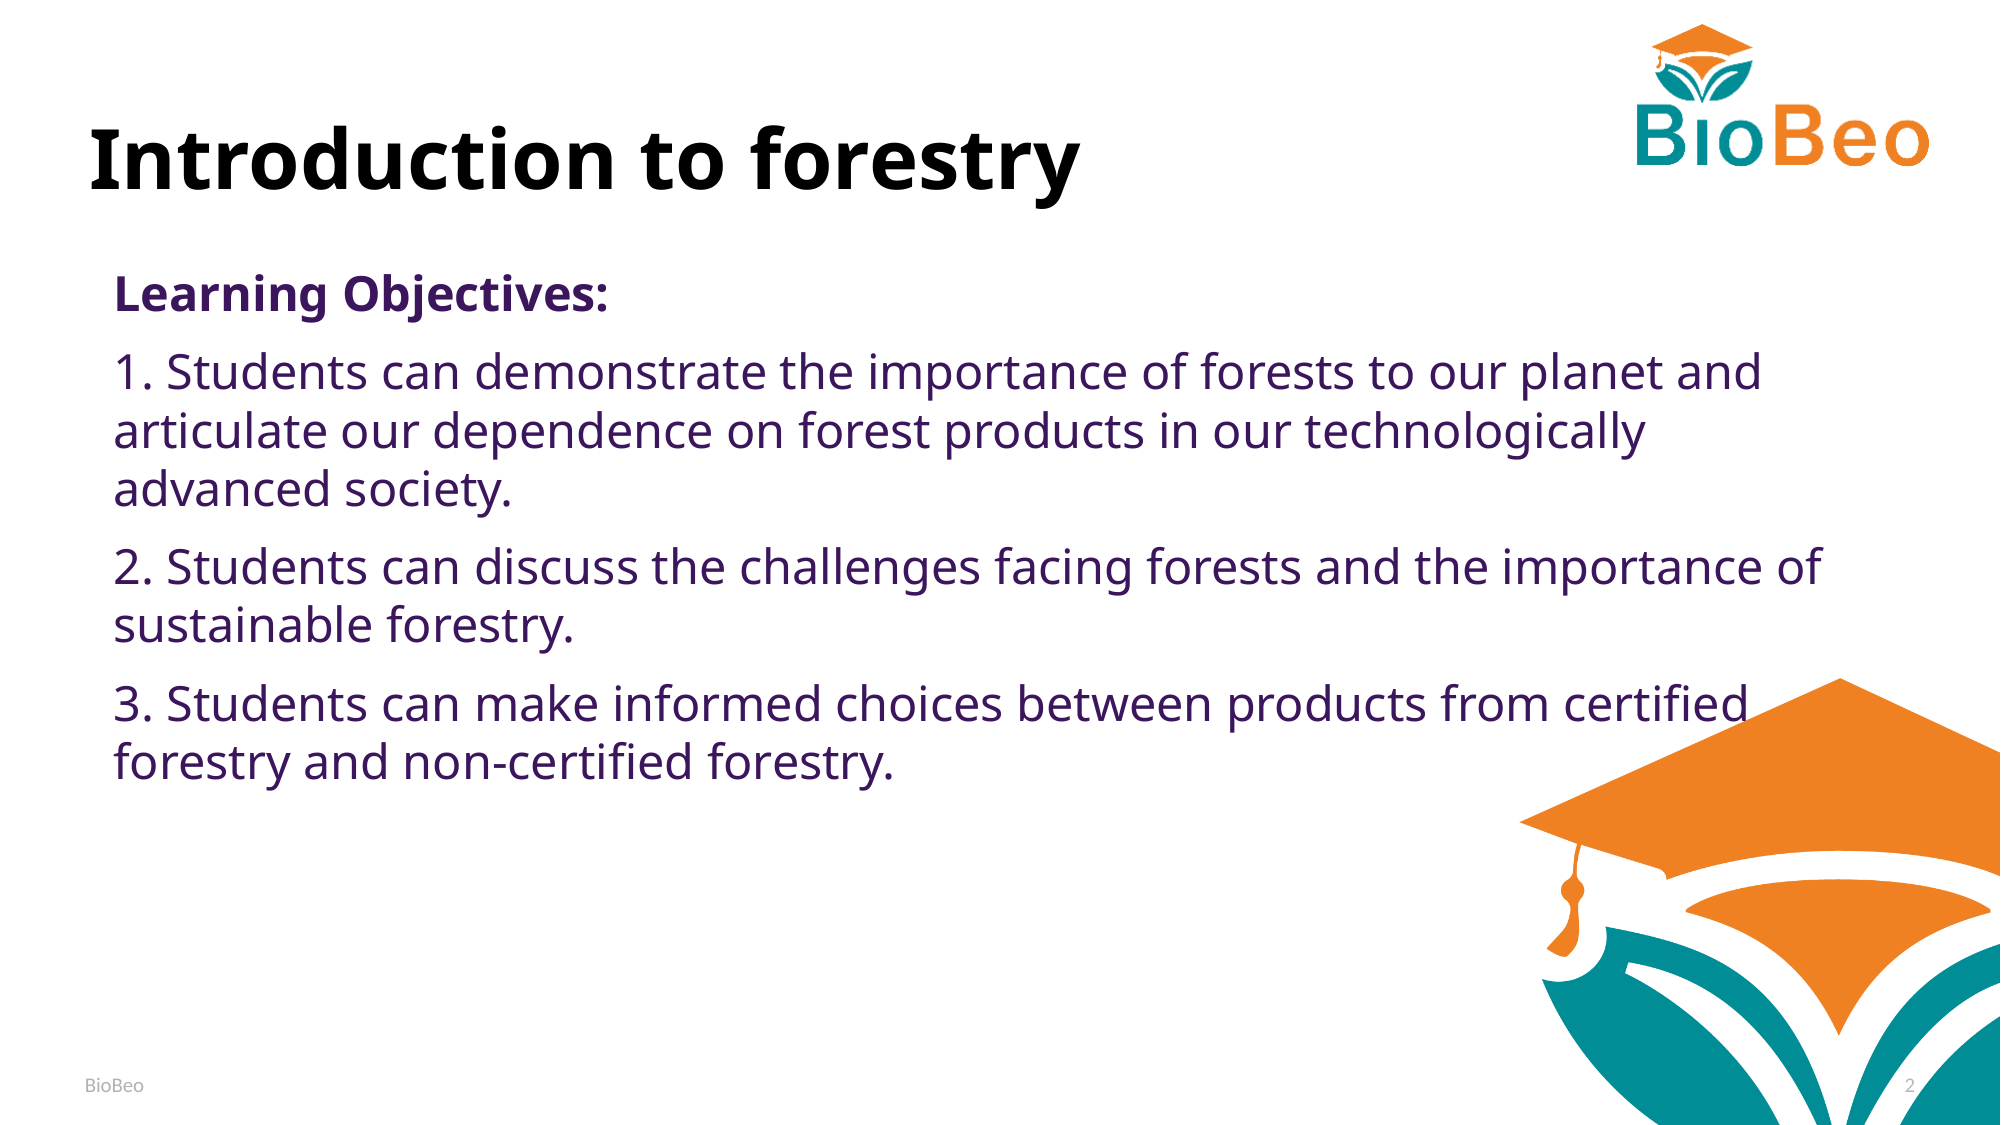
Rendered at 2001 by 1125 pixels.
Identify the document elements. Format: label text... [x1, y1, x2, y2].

slide_number 2 [1818, 1065, 1931, 1103]
subtitle Learning Objectives: 1. Students can demonstrate the importance of forests to our planet and articulate our dependence on forest products in our technologically advanced society. 2. Students can discuss the challenges facing forests and the importance of sustainable forestry. 3. Students can make informed choices between products from certified forestry and non-certified forestry. [96, 255, 1866, 798]
picture [1635, 22, 1931, 88]
footer BioBeo [69, 1065, 1805, 1103]
title Introduction to forestry [74, 88, 1935, 237]
picture [1478, 618, 2000, 1125]
